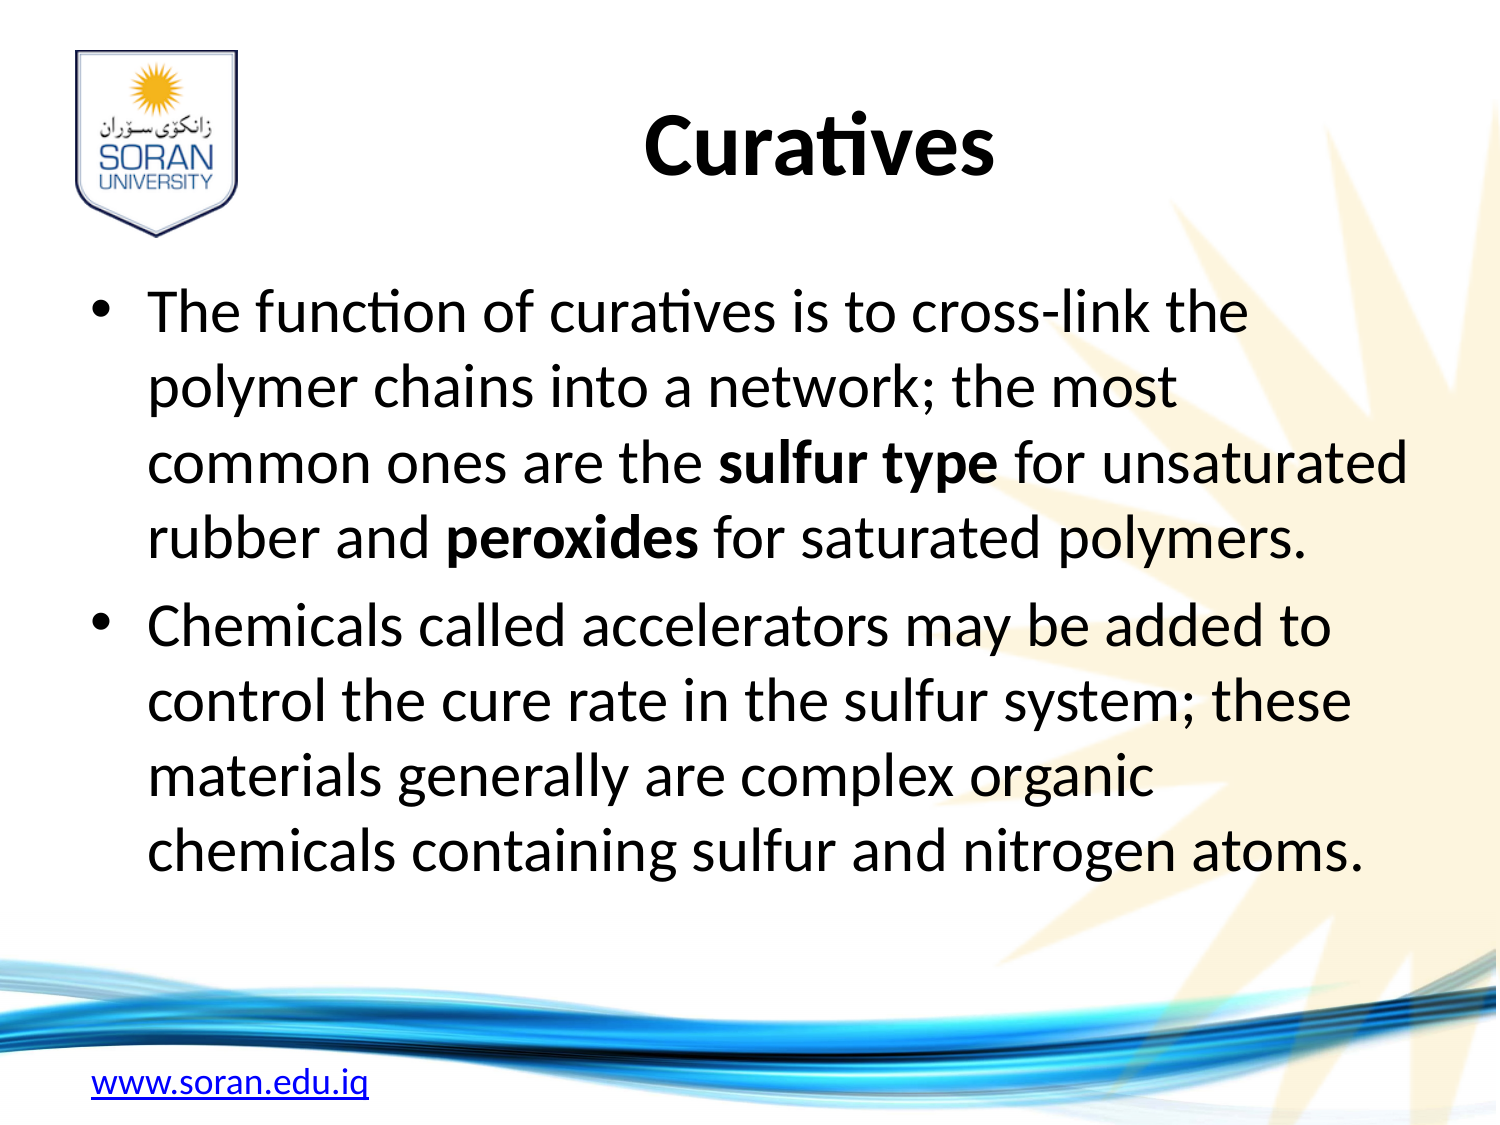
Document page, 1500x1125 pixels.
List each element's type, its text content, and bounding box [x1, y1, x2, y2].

picture [0, 99, 1500, 1125]
list The function of curatives is to cross-link the polymer chains into a network; the most common ones are the sulfur type for unsaturated rubber and peroxides for saturated polymers. Chemicals called accelerators may be added to control the cure rate in the sulfur system; these materials generally are complex organic chemicals containing sulfur and nitrogen atoms. [75, 262, 1425, 1005]
title Curatives [75, 45, 1425, 233]
picture [75, 233, 238, 238]
